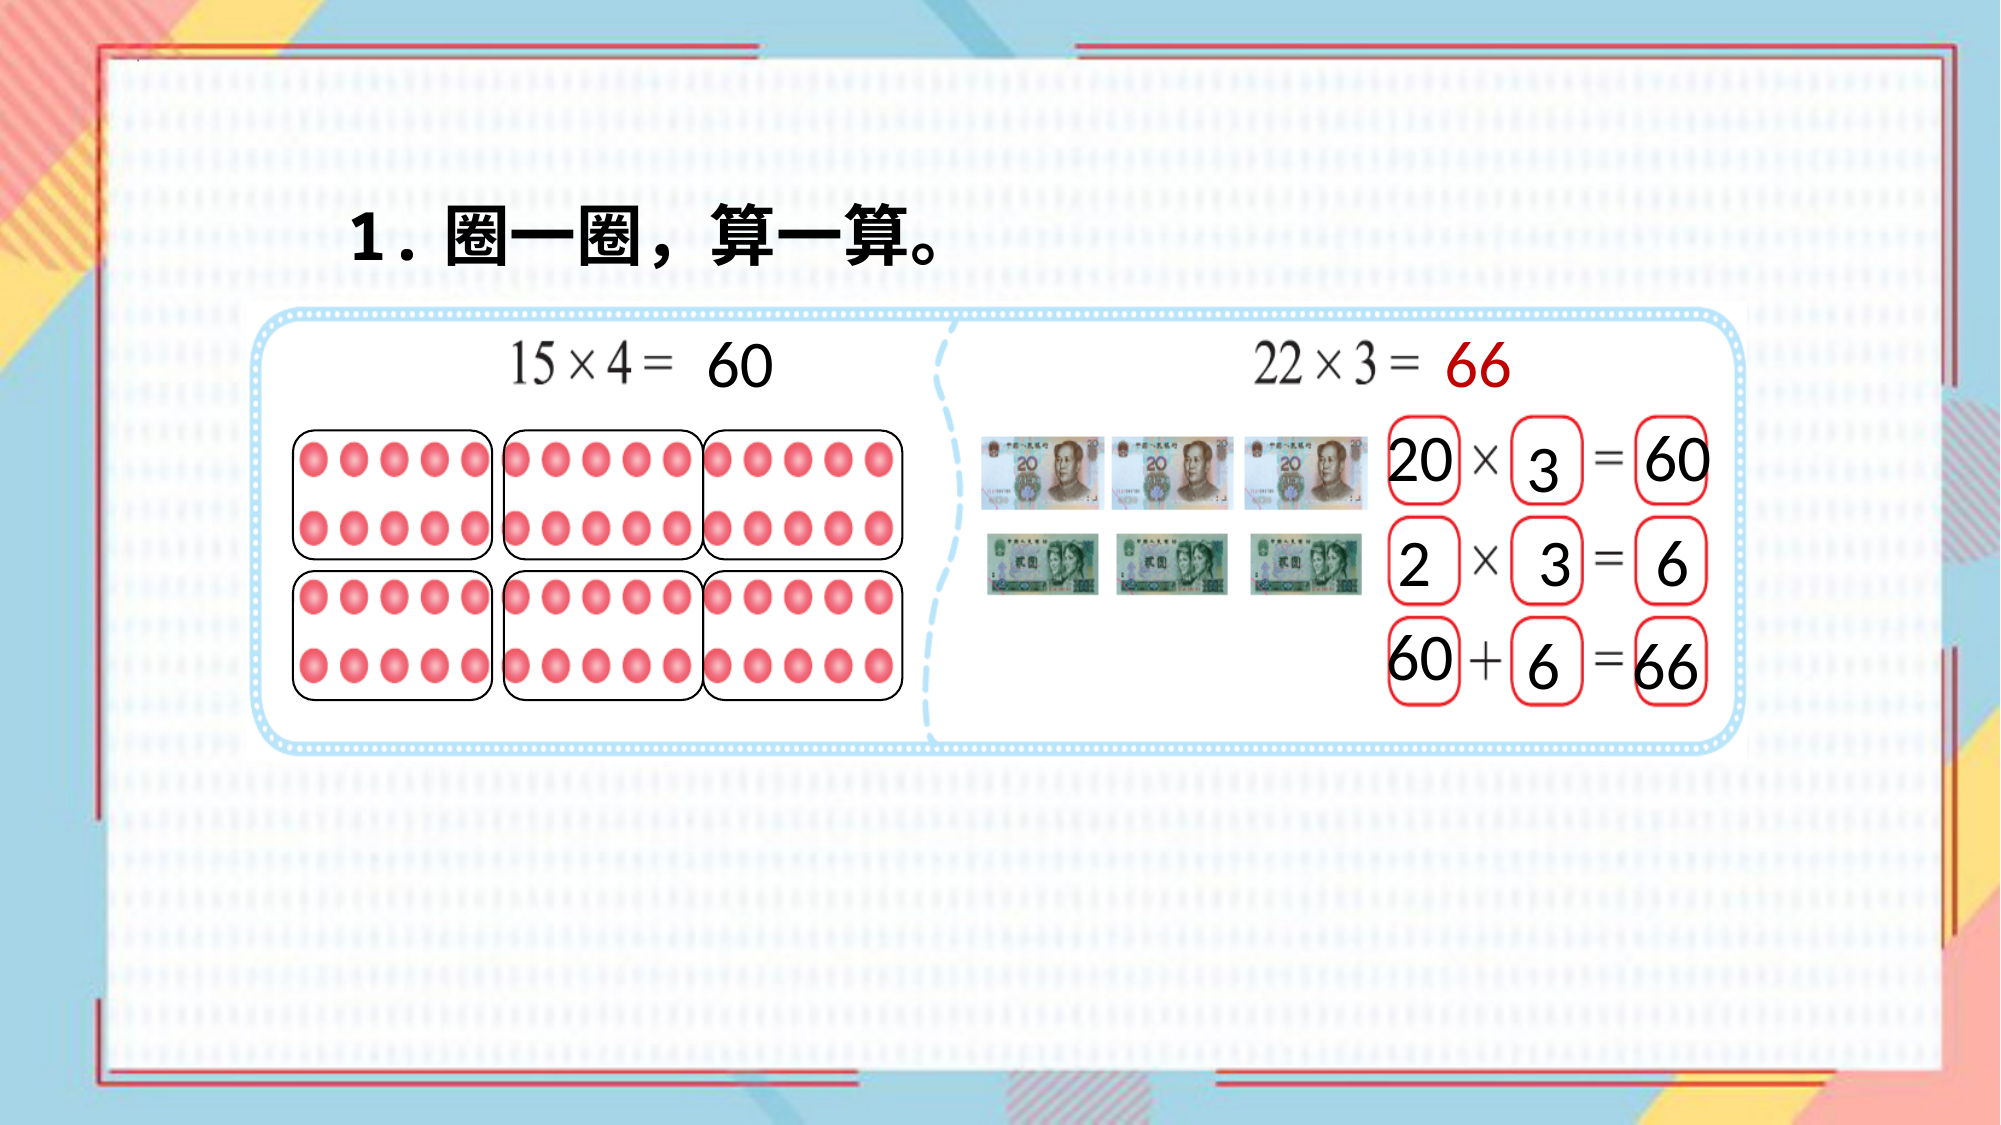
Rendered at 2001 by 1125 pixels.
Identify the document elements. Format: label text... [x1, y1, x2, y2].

picture [0, 0, 2001, 1125]
text_box 1.圈一圈，算一算。 [332, 186, 1102, 282]
